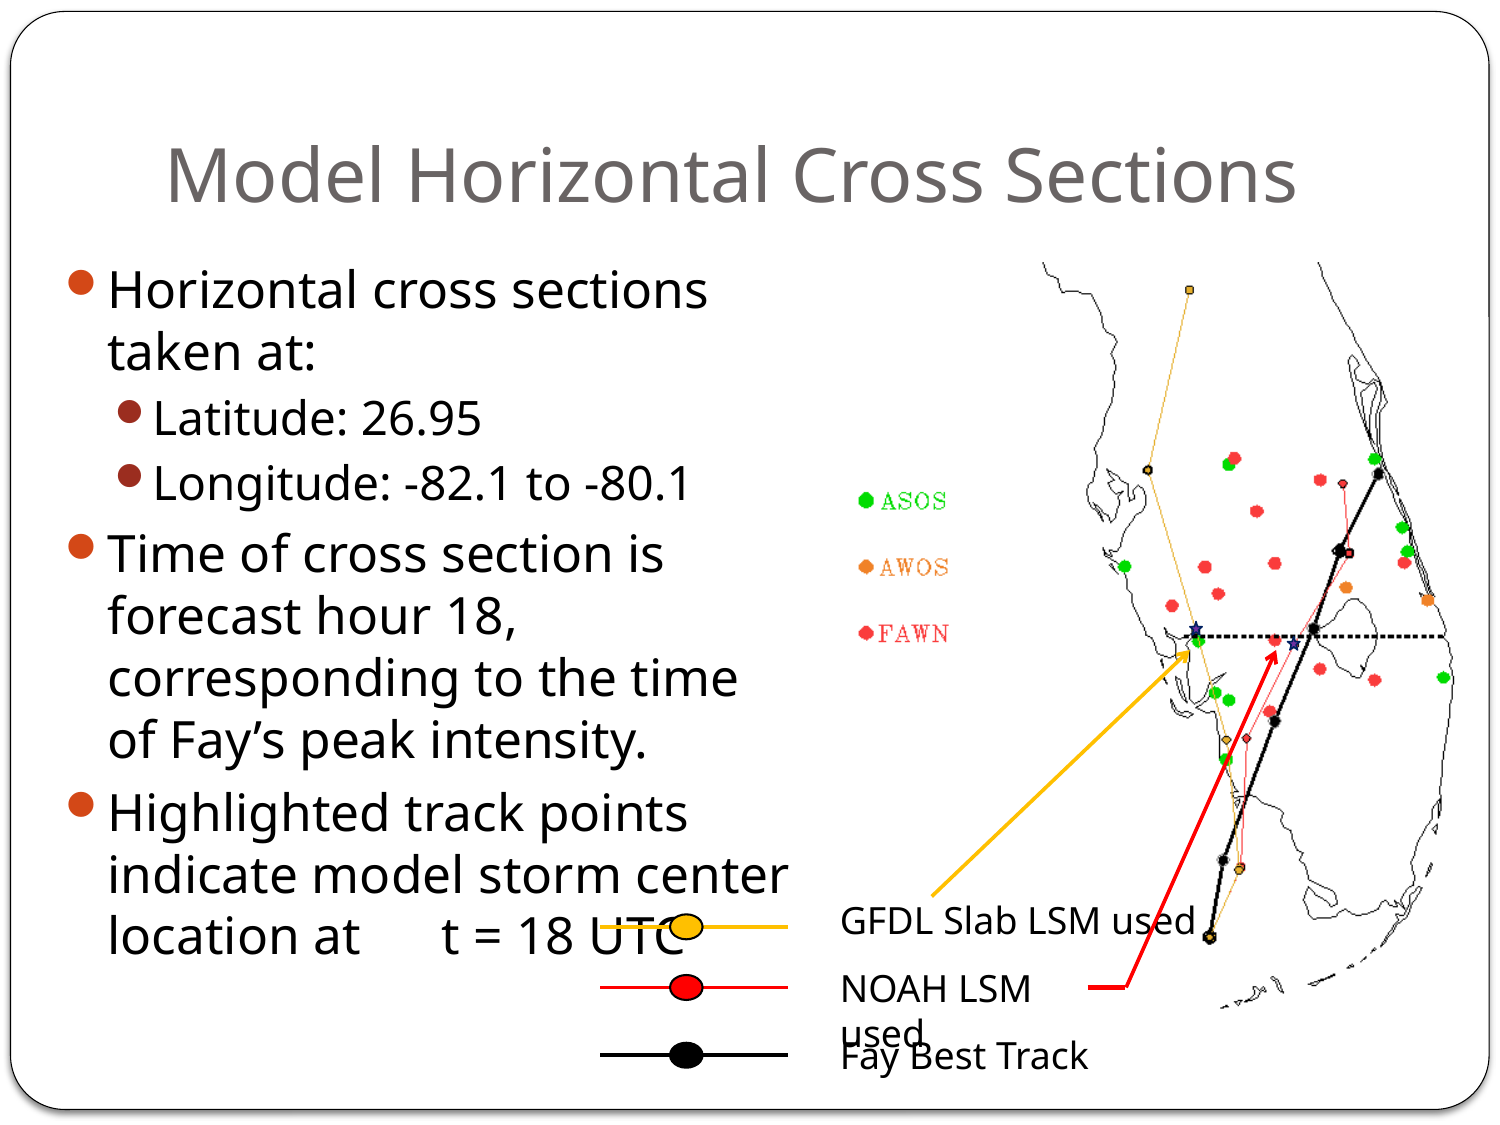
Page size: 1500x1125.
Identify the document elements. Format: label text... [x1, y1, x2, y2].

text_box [1125, 649, 1277, 988]
list Horizontal cross sections taken at: Latitude: 26.95 Longitude: -82.1 to -80.1 Time of cross section is forecast hour 18, corresponding to the time of Fay’s peak intensity. Highlighted track points indicate model storm center location at t = 18 UTC [50, 249, 813, 988]
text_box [599, 1042, 788, 1068]
text_box Fay Best Track [824, 1024, 1138, 1085]
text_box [931, 649, 1124, 897]
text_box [599, 974, 788, 1001]
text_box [824, 262, 1484, 1015]
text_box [599, 914, 788, 940]
title Model Horizontal Cross Sections [150, 45, 1425, 233]
